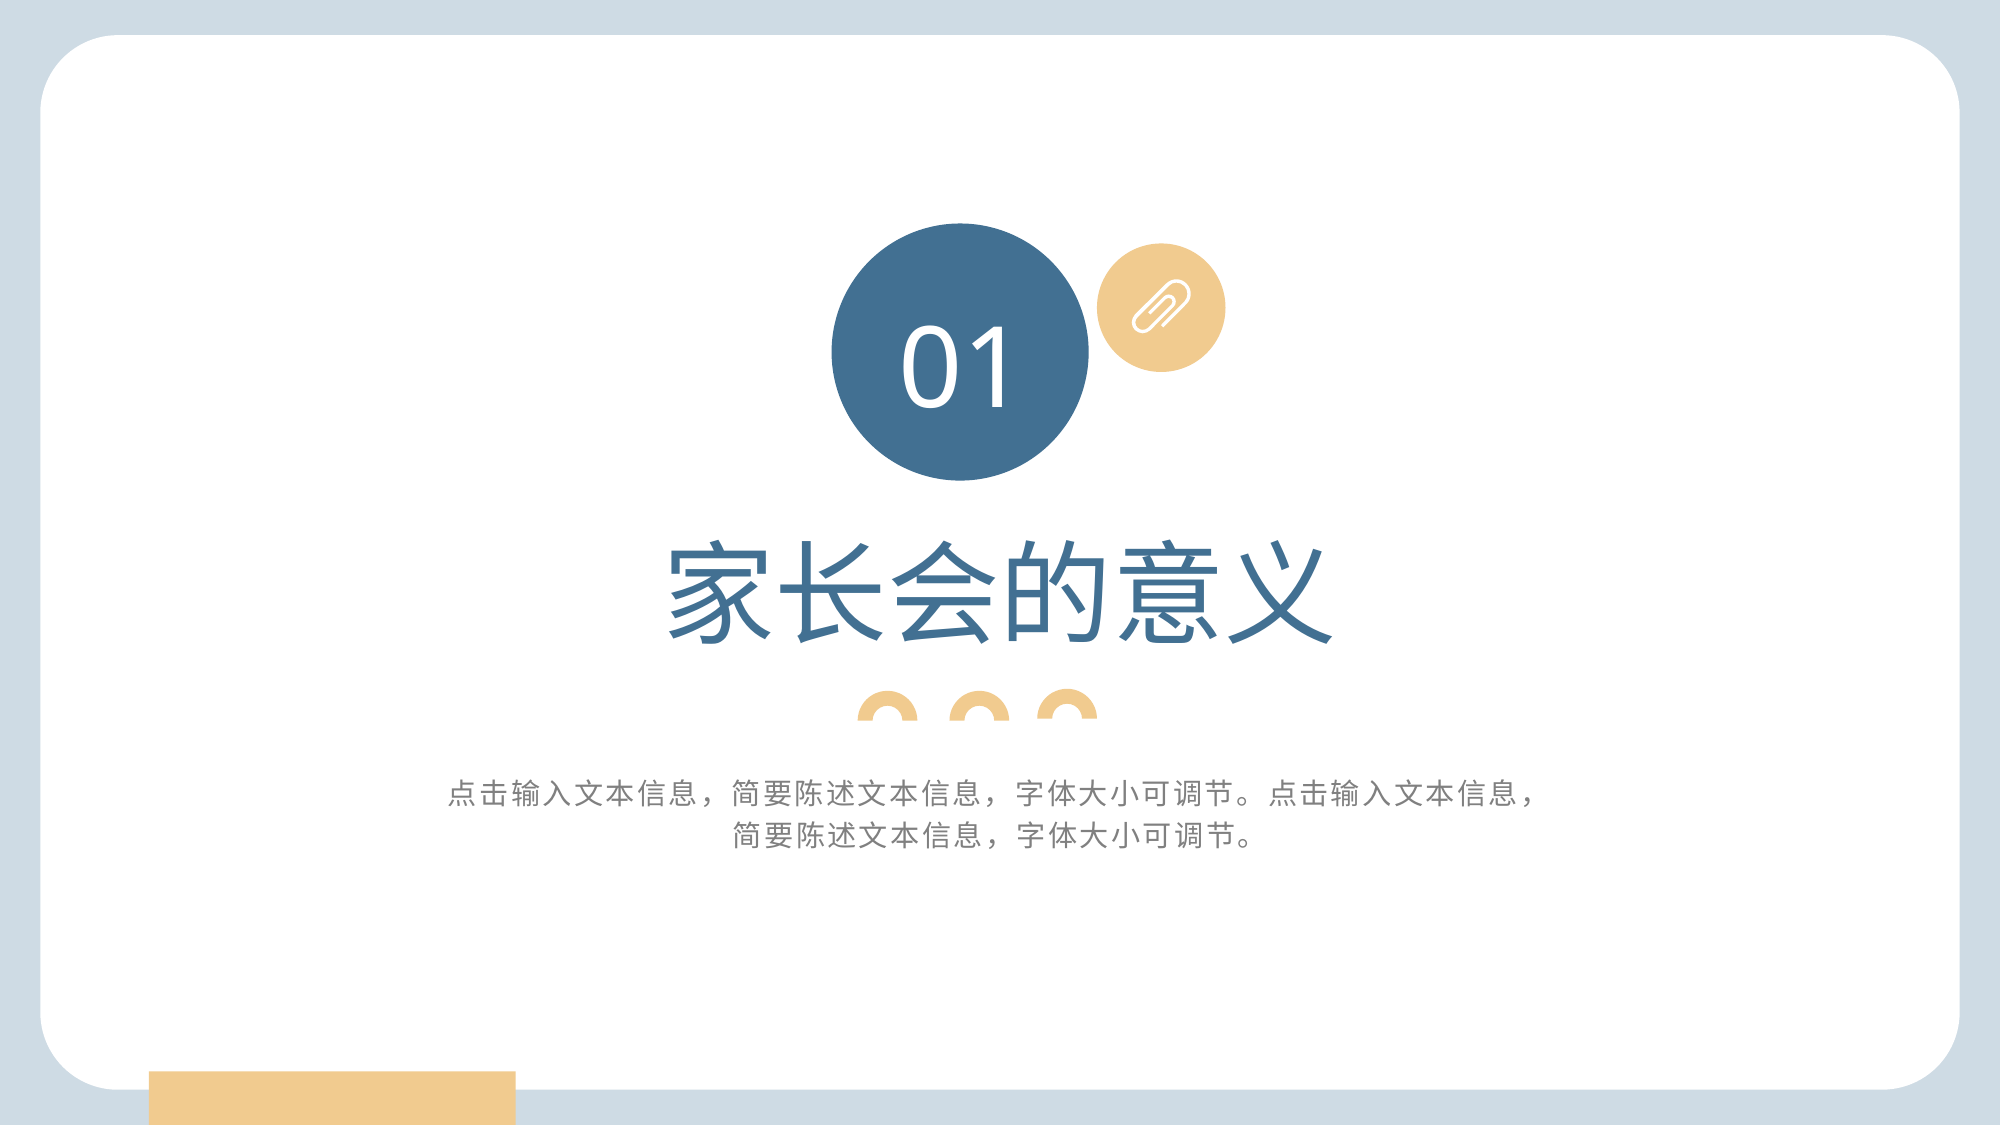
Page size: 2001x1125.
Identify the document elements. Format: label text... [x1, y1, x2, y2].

text_box [39, 34, 1961, 1091]
text_box 01 [883, 287, 1042, 437]
text_box 点击输入文本信息，简要陈述文本信息，字体大小可调节。点击输入文本信息，简要陈述文本信息，字体大小可调节。 [421, 761, 1579, 860]
text_box [1131, 279, 1191, 334]
text_box [1095, 242, 1227, 374]
text_box [148, 1070, 517, 1125]
text_box 家长会的意义 [647, 515, 1353, 666]
text_box [830, 222, 1090, 482]
text_box [1036, 687, 1099, 720]
text_box [948, 689, 1011, 722]
text_box [856, 689, 919, 722]
